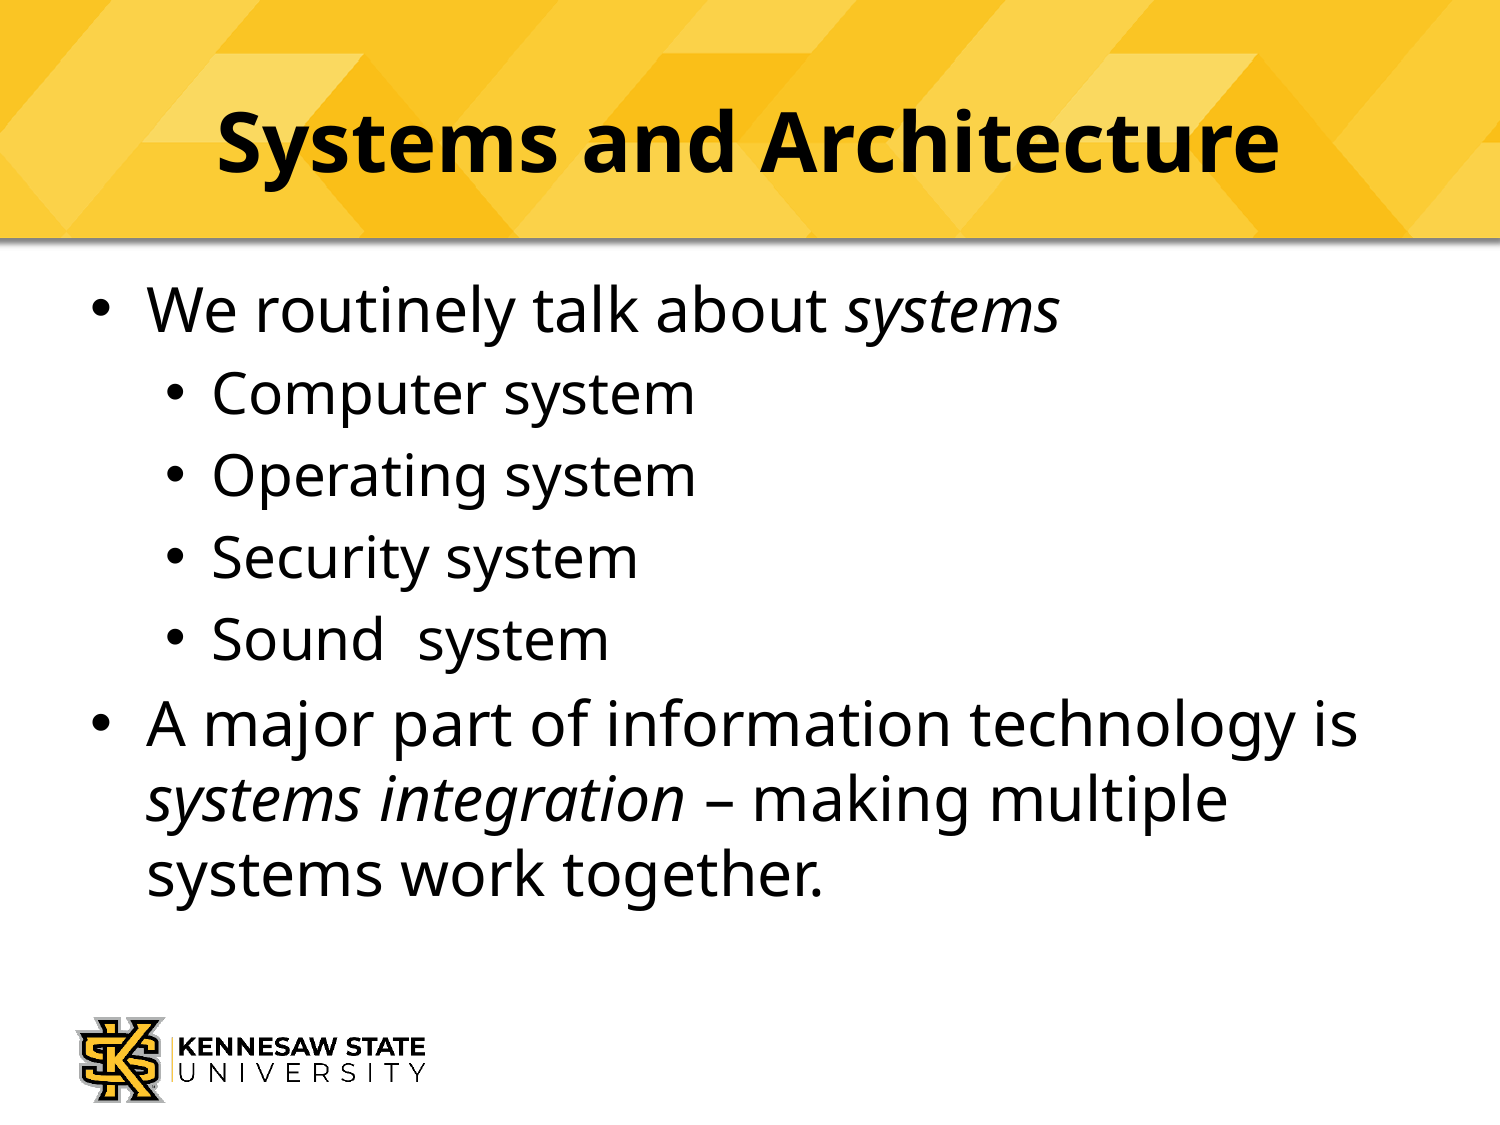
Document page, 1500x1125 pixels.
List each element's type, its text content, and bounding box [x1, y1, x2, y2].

title Systems and Architecture [75, 45, 1425, 233]
list We routinely talk about systems Computer system Operating system Security system Sound system A major part of information technology is systems integration – making multiple systems work together. [75, 262, 1425, 1005]
picture [0, 0, 1500, 251]
picture [75, 1017, 425, 1103]
